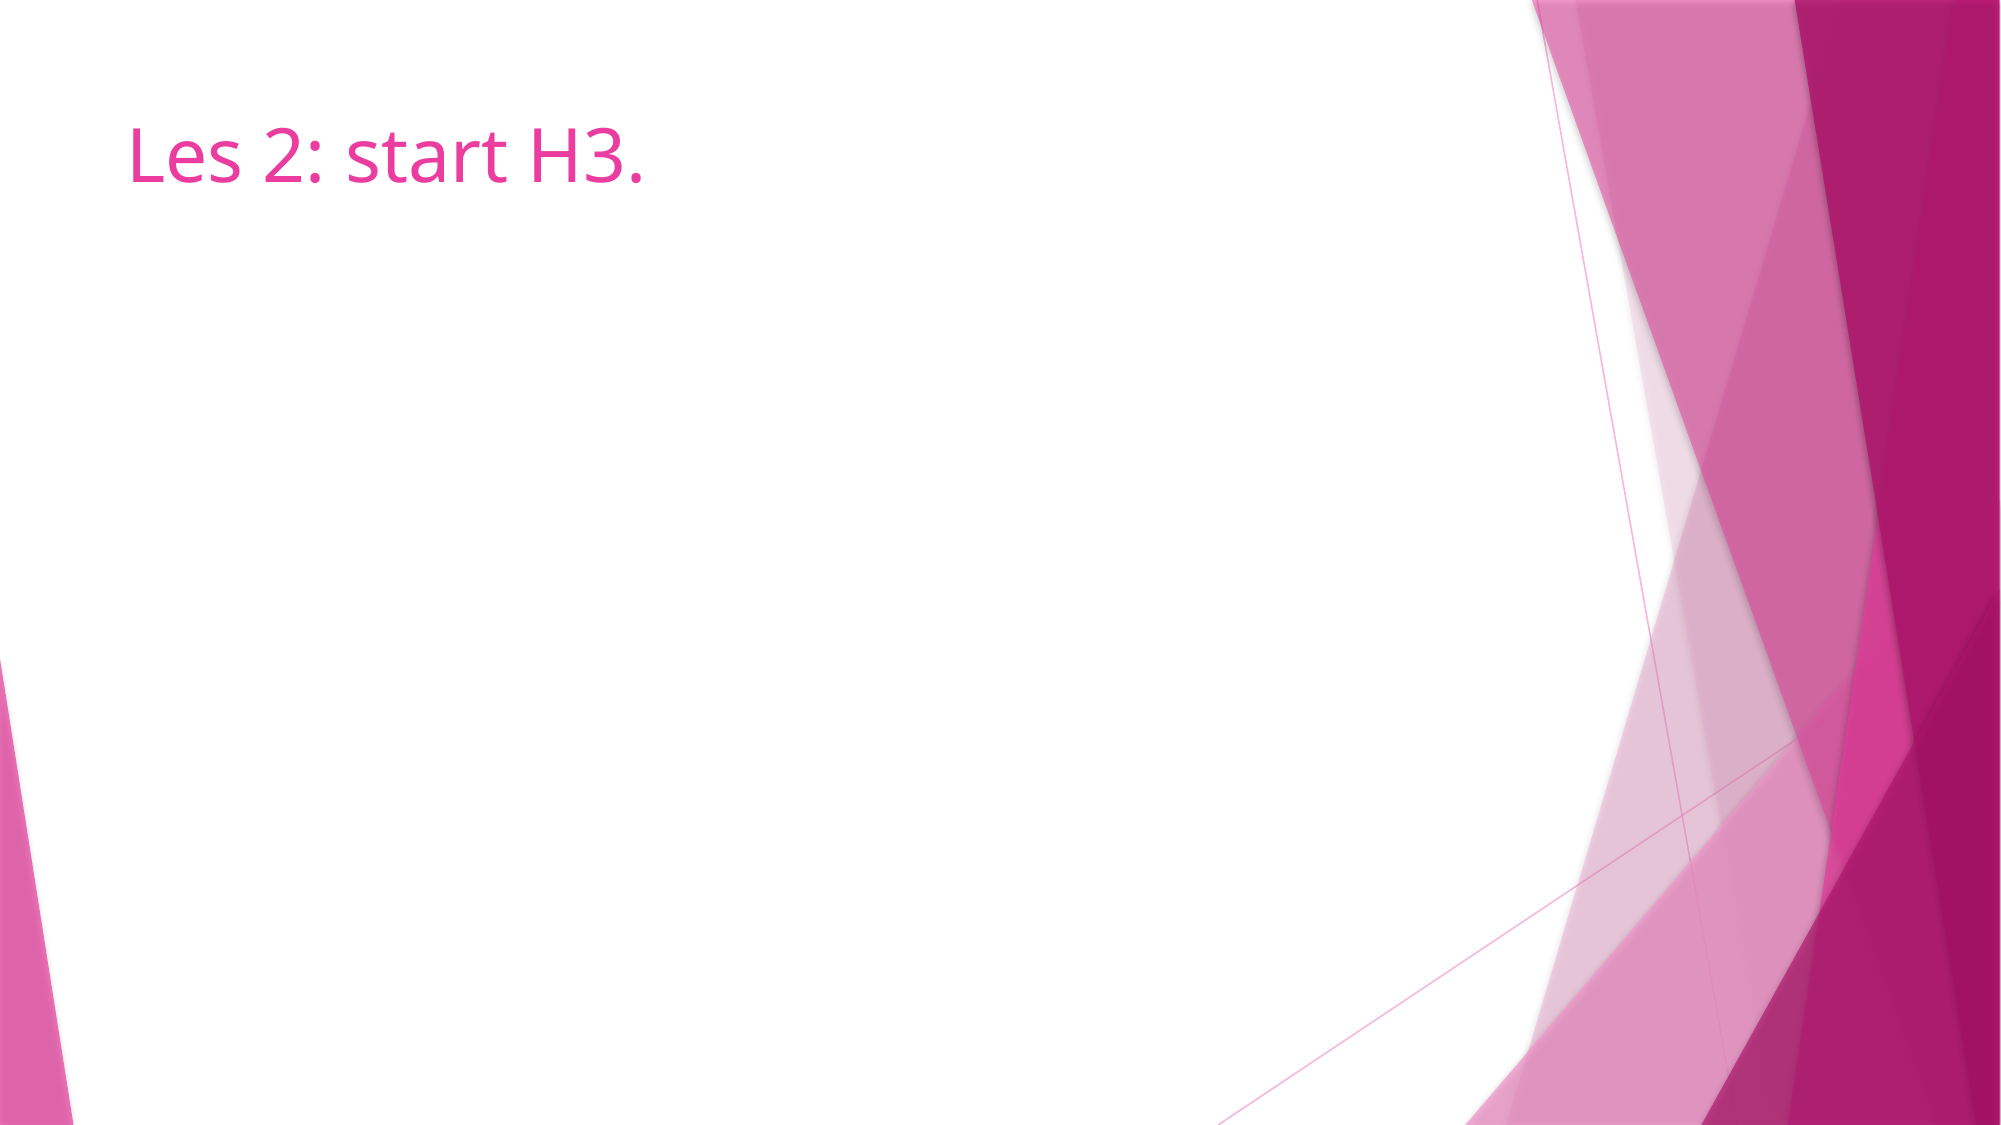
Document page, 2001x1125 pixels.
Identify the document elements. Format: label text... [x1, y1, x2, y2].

title Les 2: start H3. [111, 99, 1522, 317]
